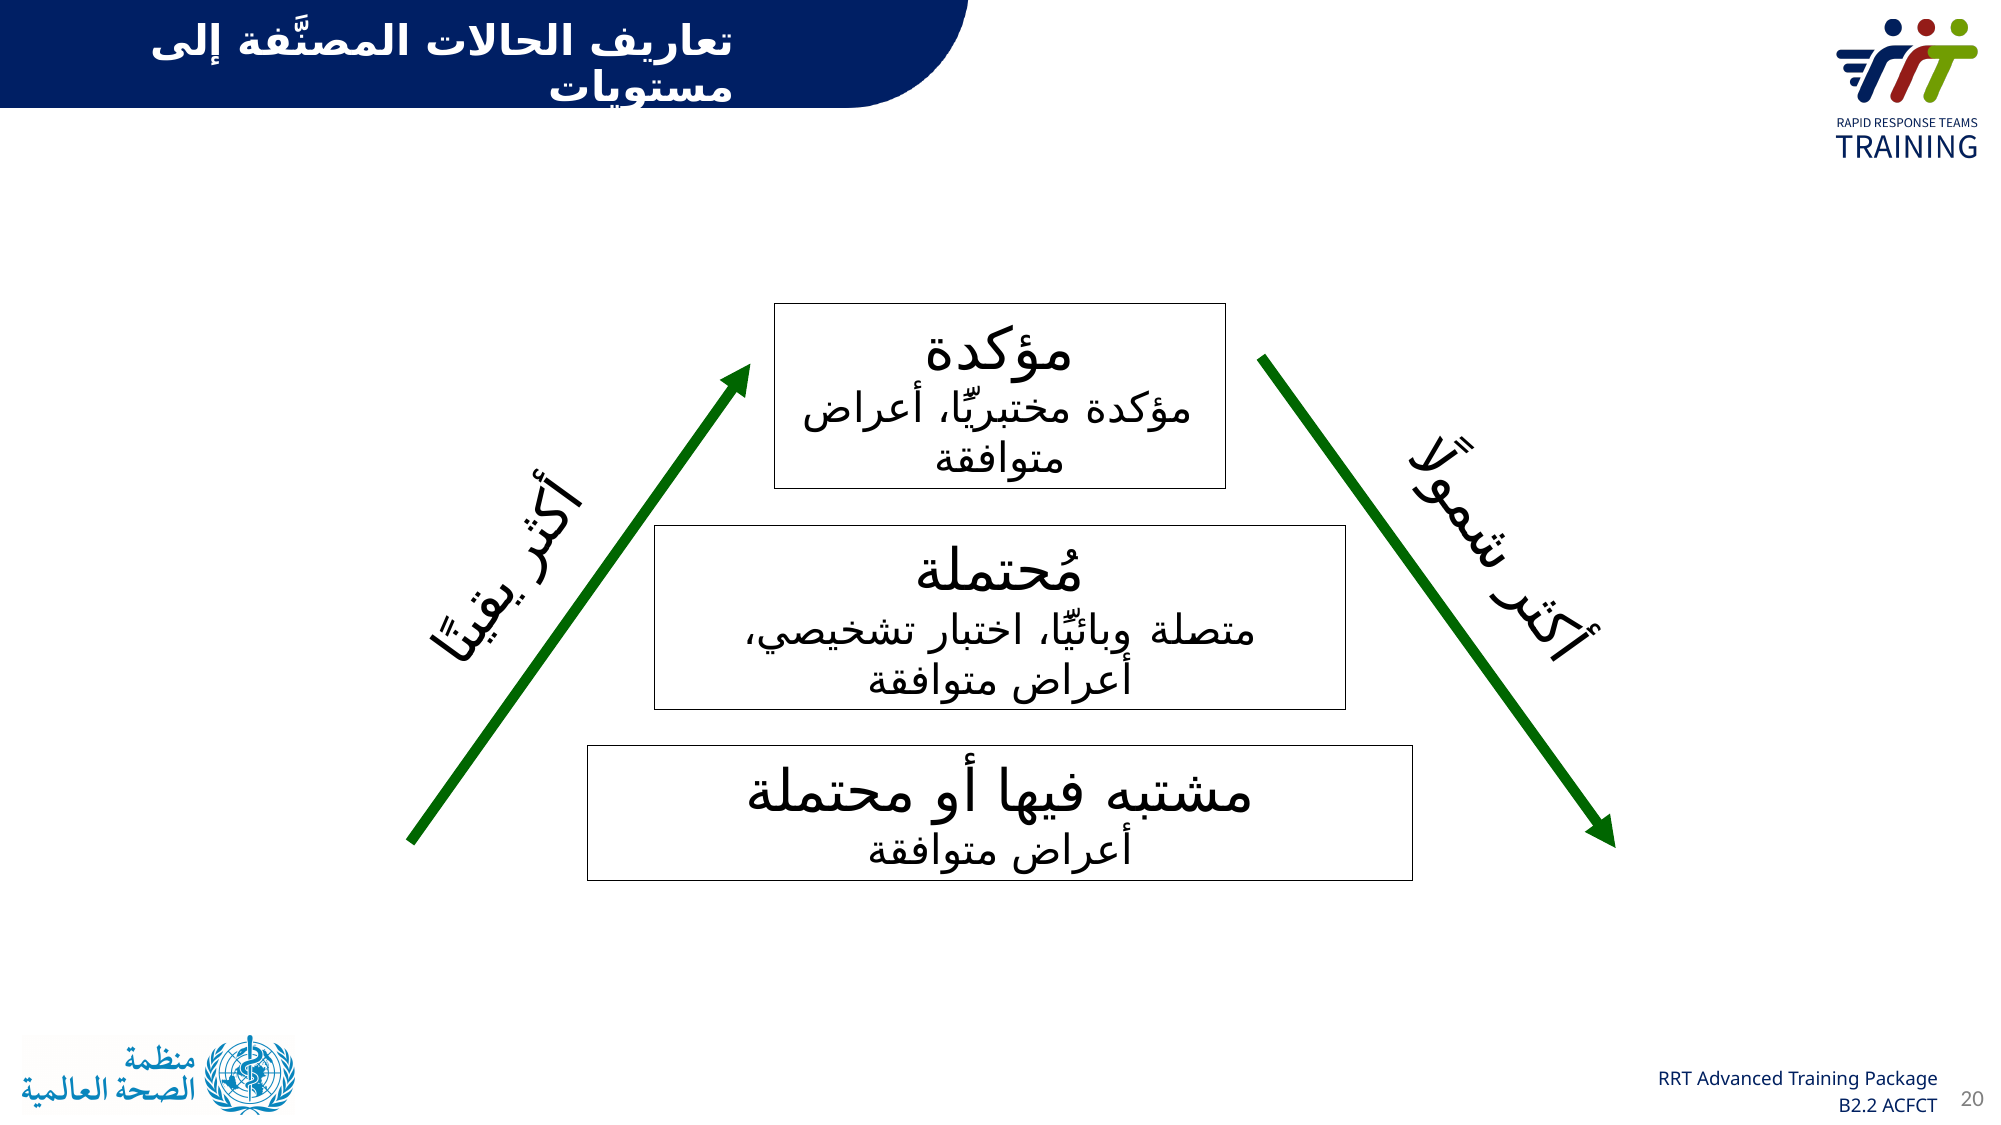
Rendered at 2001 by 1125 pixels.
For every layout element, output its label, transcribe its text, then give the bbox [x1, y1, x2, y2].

picture [252, 1050, 258, 1059]
text_box أكثر يقينًا [420, 476, 590, 665]
picture [1835, 19, 1978, 167]
text_box أكثر شمولًا [1409, 444, 1593, 653]
text_box مؤكدة مؤكدة مختبريًّا، أعراض متوافقة [774, 303, 1226, 489]
text_box [409, 363, 751, 843]
text_box مُحتملة متصلة وبائيًّا، اختبار تشخيصي، أعراض متوافقة [654, 525, 1346, 710]
text_box مشتبه فيها أو محتملة أعراض متوافقة [587, 745, 1413, 881]
text_box تعاريف الحالات المصنَّفة إلى مستويات [31, 11, 743, 118]
picture [22, 1035, 295, 1115]
picture [0, 0, 969, 108]
text_box [1260, 356, 1616, 848]
